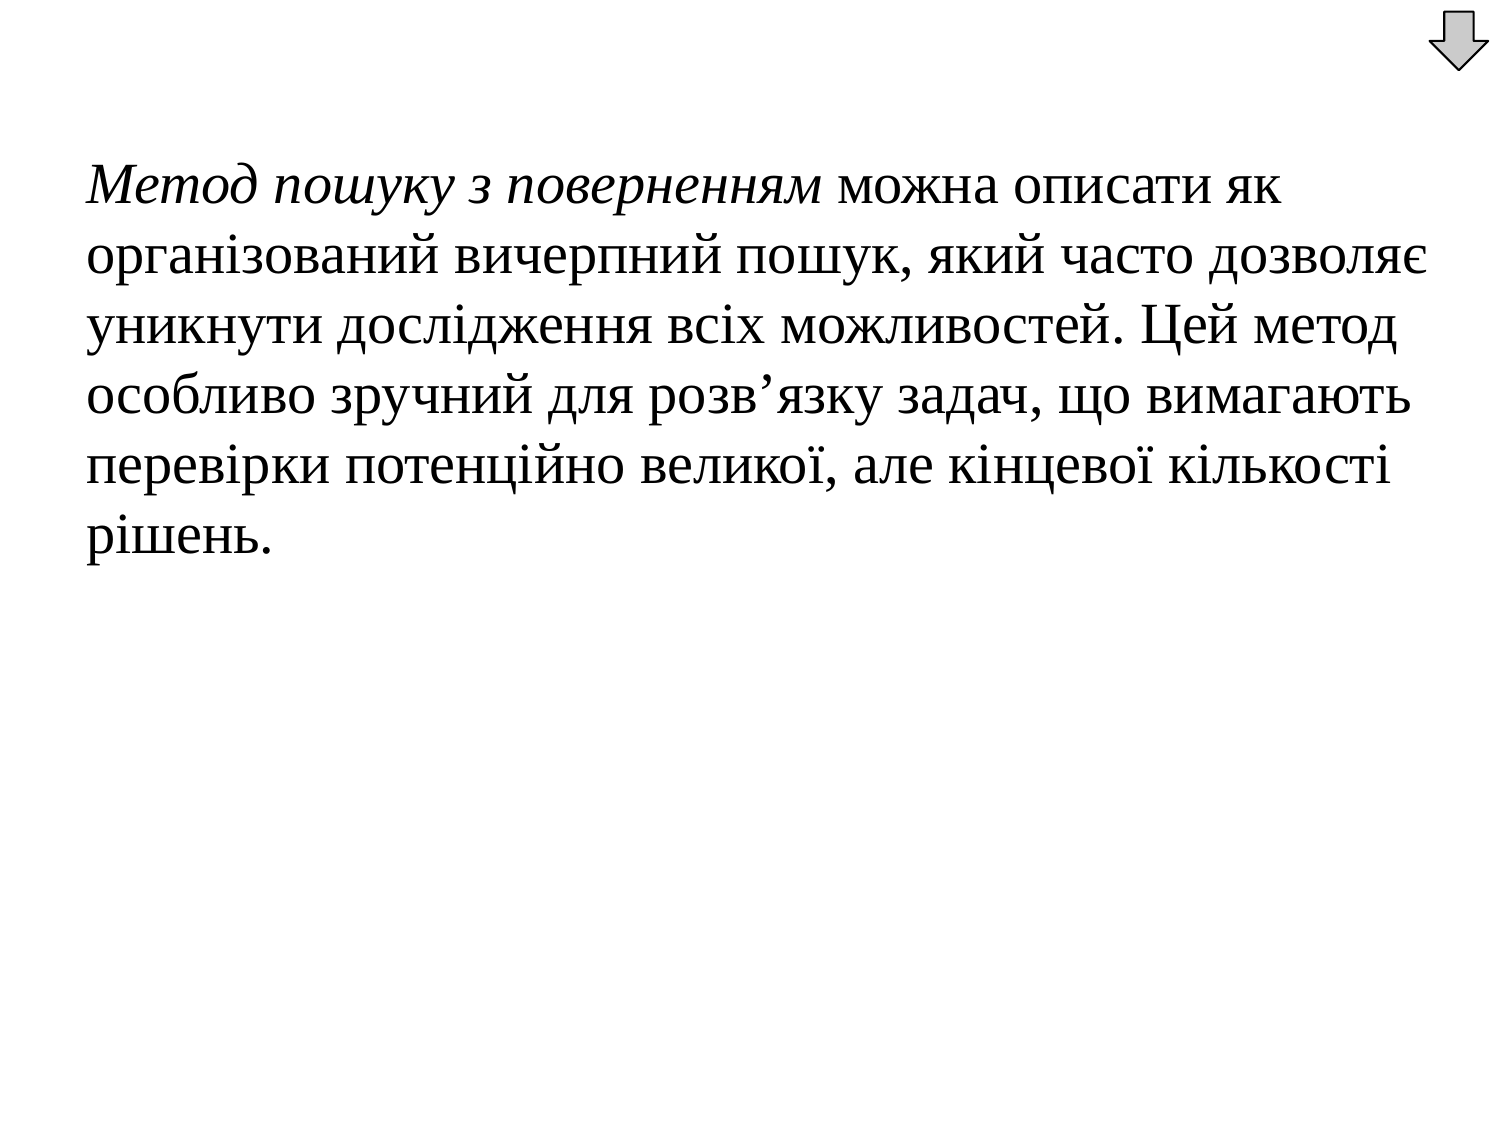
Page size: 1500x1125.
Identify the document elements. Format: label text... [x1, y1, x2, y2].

list Метод пошуку з поверненням можна описати як організований вичерпний пошук, який часто дозволяє уникнути дослідження всіх можливостей. Цей метод особливо зручний для розв’язку задач, що вимагають перевірки потенційно великої, але кінцевої кількості рішень. [0, 136, 1500, 1095]
text_box [1429, 11, 1489, 71]
